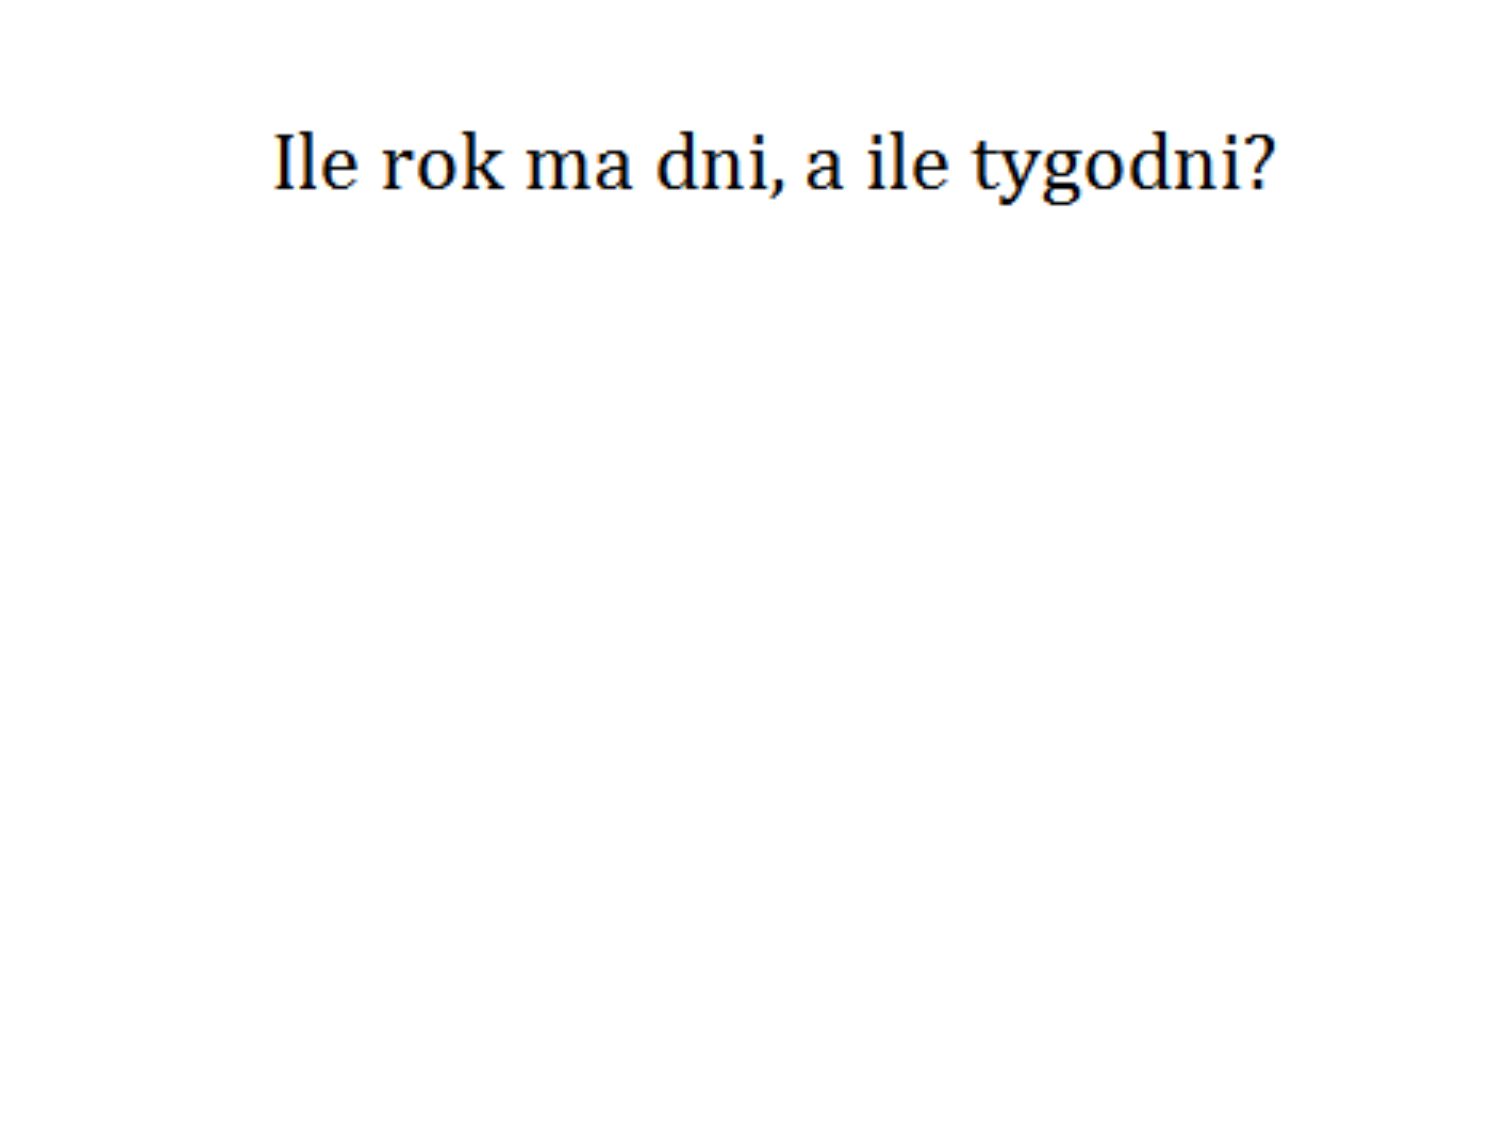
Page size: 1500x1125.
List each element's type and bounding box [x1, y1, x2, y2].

picture [218, 77, 1308, 235]
